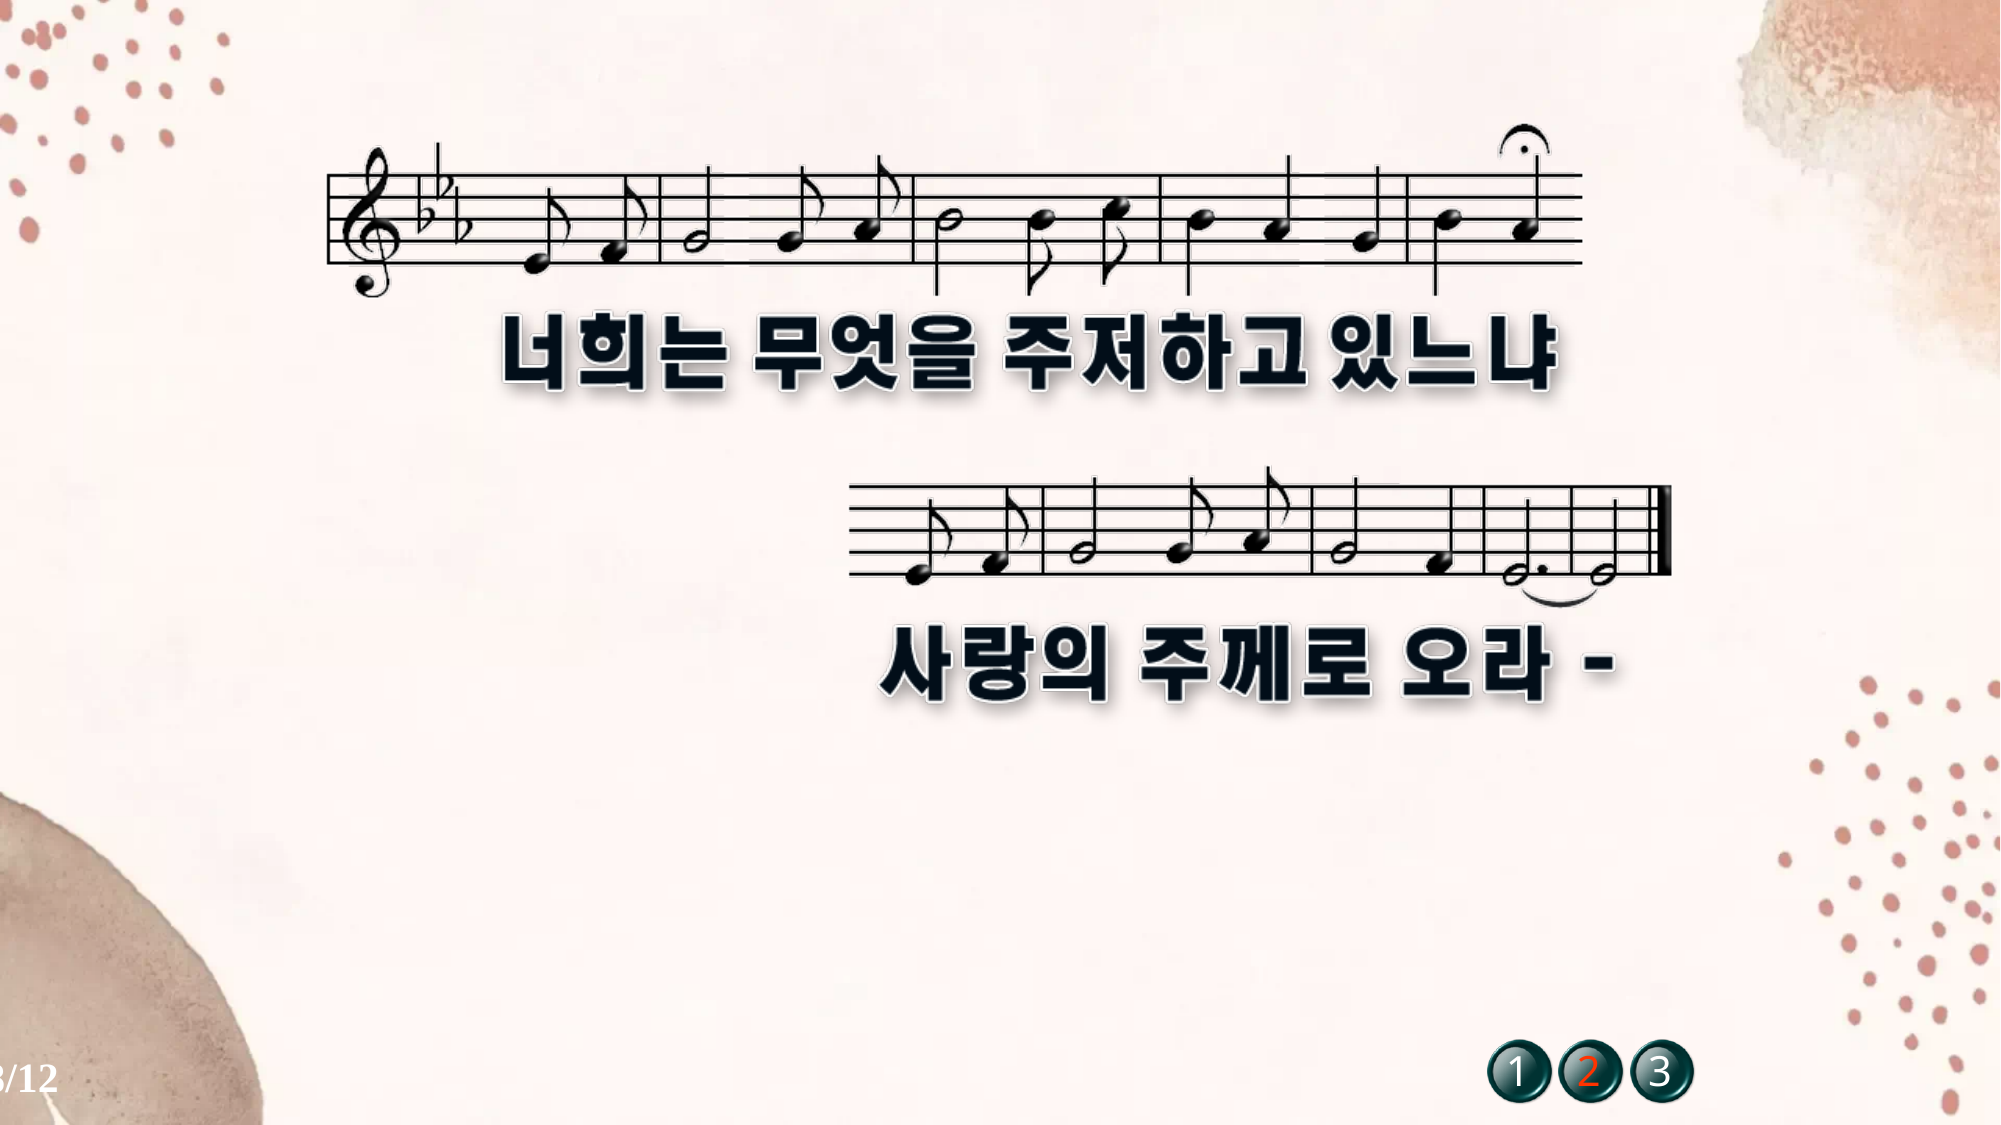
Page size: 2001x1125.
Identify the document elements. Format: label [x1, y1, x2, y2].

picture [0, 0, 2001, 1125]
text_box [1627, 1035, 1697, 1106]
text_box [1484, 1035, 1555, 1106]
text_box [1555, 1035, 1626, 1106]
